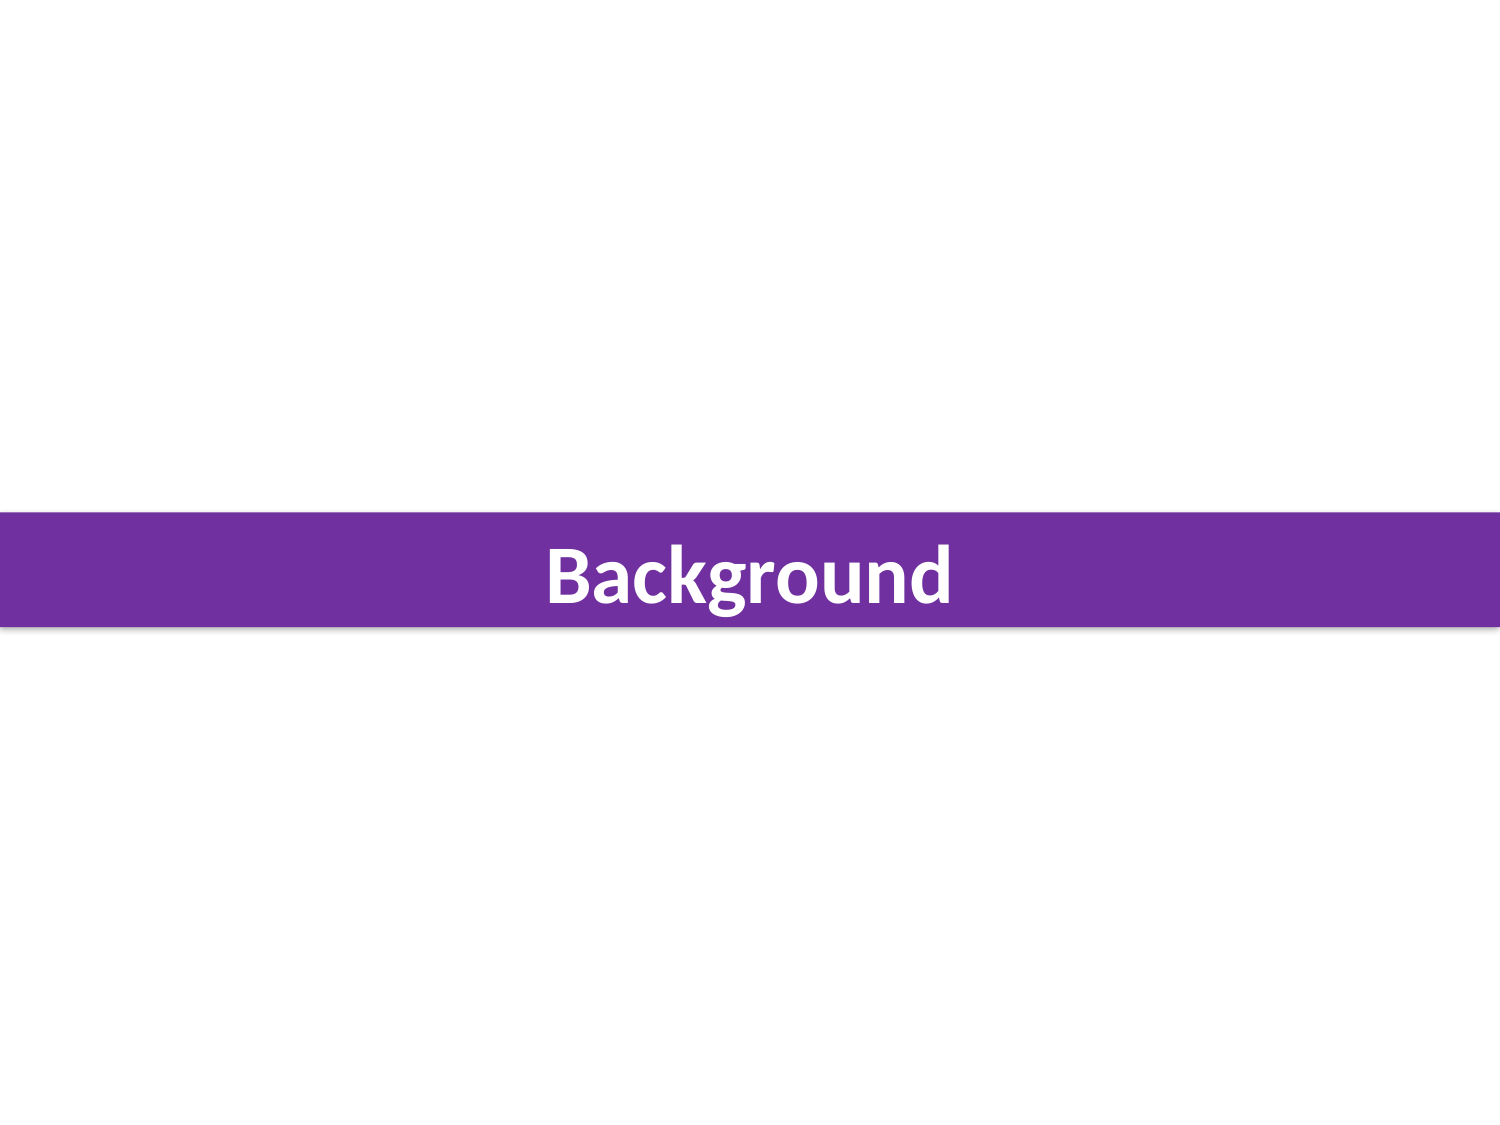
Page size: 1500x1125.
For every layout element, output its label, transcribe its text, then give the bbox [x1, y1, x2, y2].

text_box Background [0, 512, 1500, 628]
